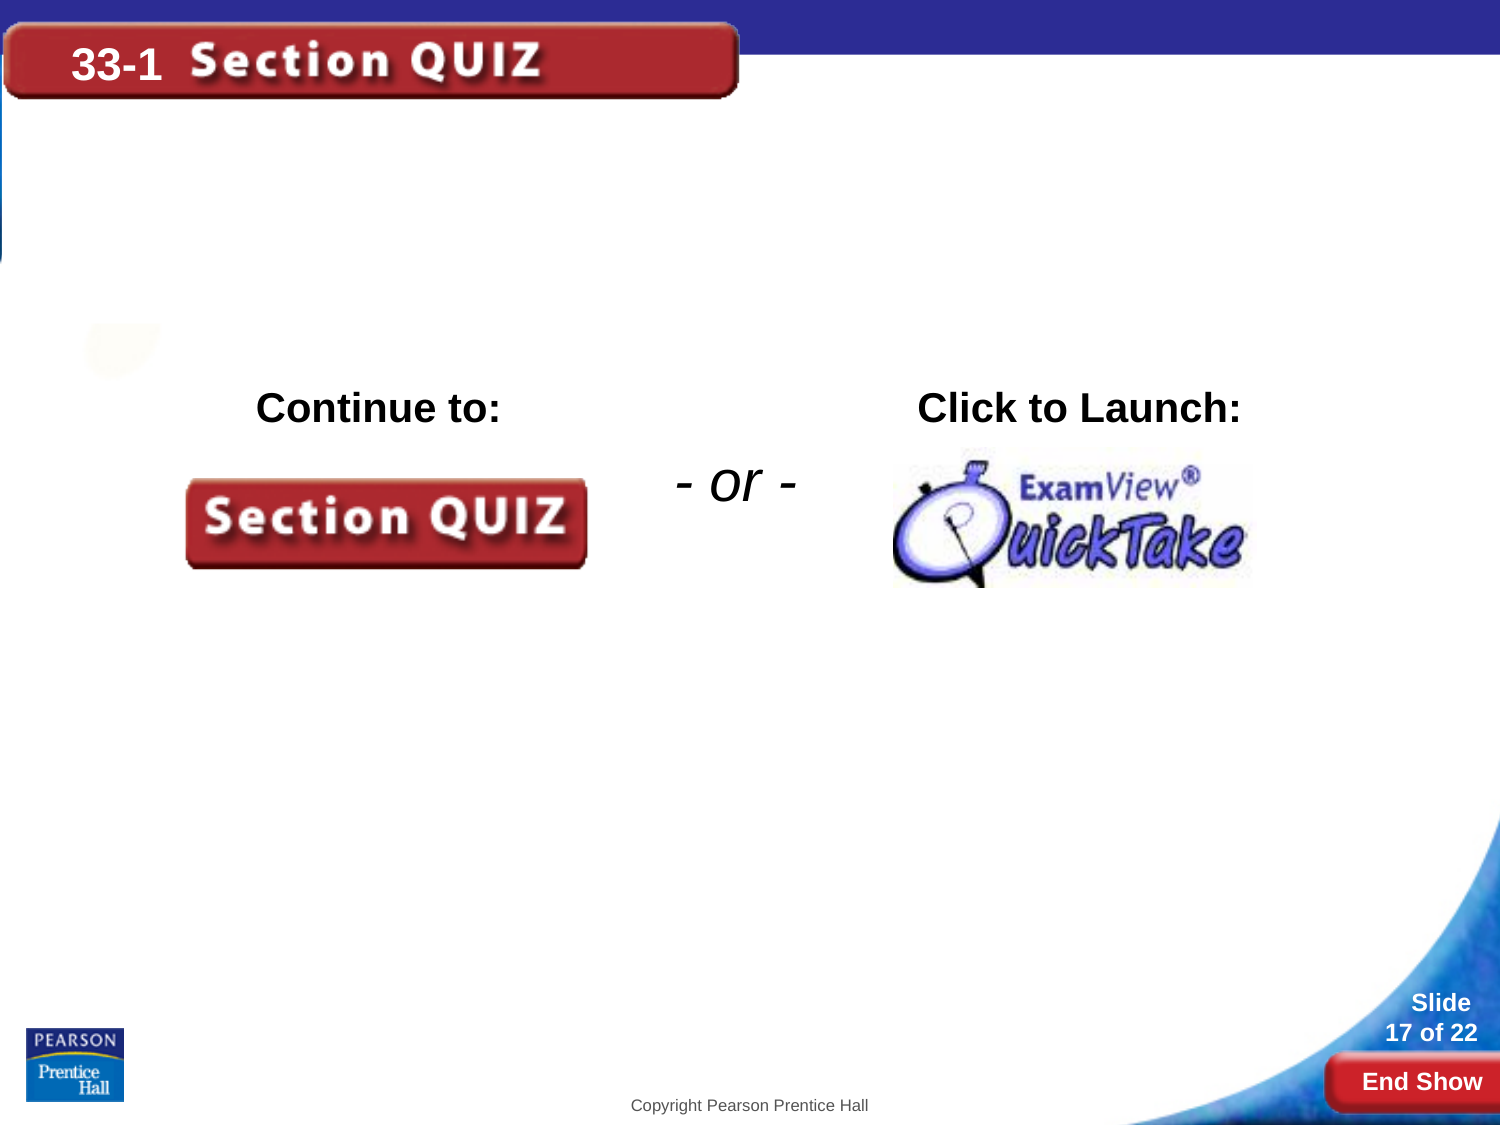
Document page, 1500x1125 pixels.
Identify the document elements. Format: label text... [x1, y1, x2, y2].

picture [0, 0, 1500, 1125]
list [44, 179, 1440, 888]
title 33-1 [2, 26, 179, 98]
footer Copyright Pearson Prentice Hall [512, 1087, 988, 1113]
text_box [871, 446, 1280, 606]
